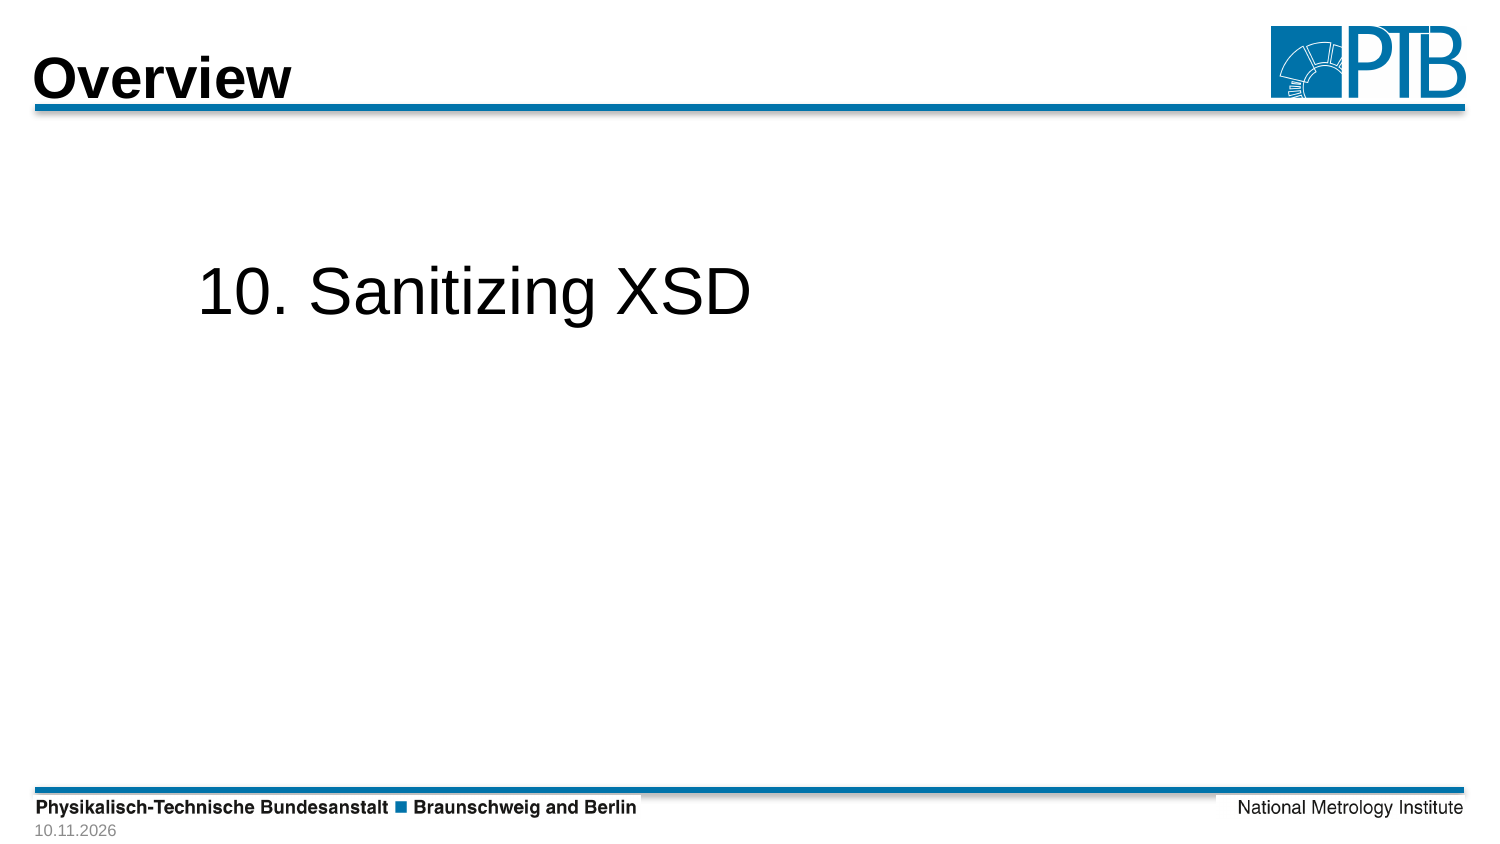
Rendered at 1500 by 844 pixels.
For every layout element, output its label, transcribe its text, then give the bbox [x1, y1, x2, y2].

picture [1216, 795, 1465, 819]
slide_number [19, 815, 669, 844]
picture [33, 795, 641, 815]
picture [1459, 26, 1467, 75]
title Overview [17, 26, 1459, 123]
picture [1459, 80, 1467, 98]
list 10. Sanitizing XSD [183, 239, 1388, 422]
